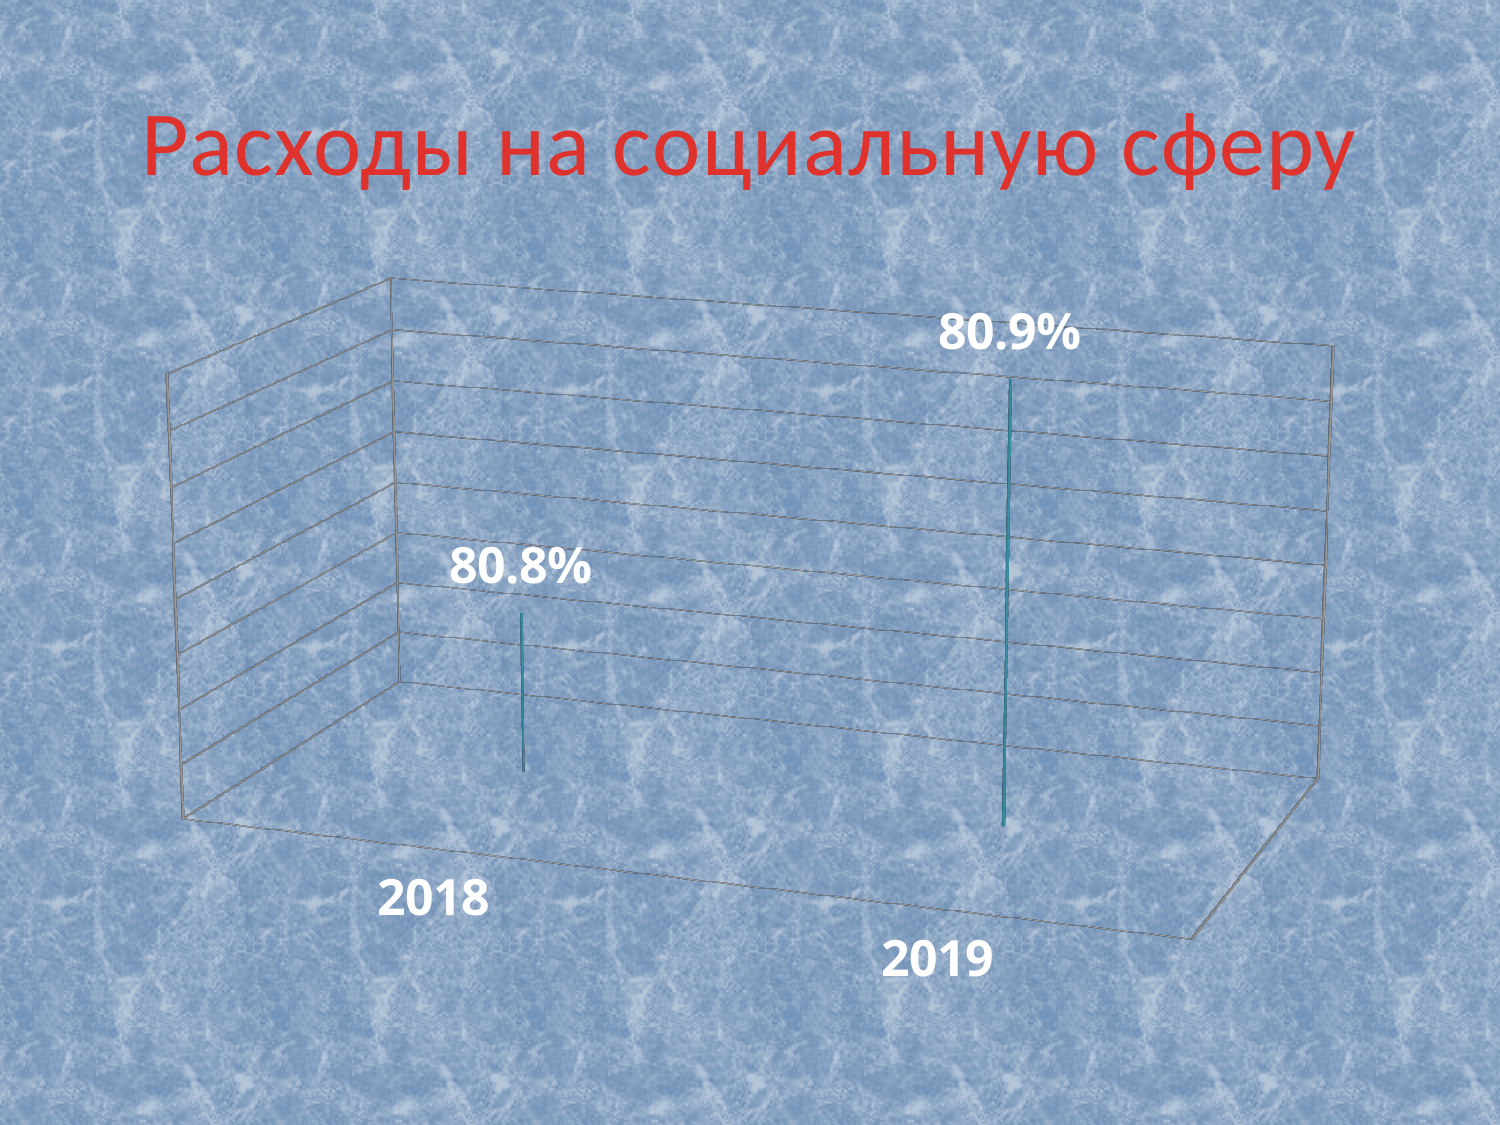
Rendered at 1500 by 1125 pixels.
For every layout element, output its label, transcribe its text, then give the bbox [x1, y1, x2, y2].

title Расходы на социальную сферу [75, 45, 1425, 233]
chart [74, 262, 1426, 1006]
